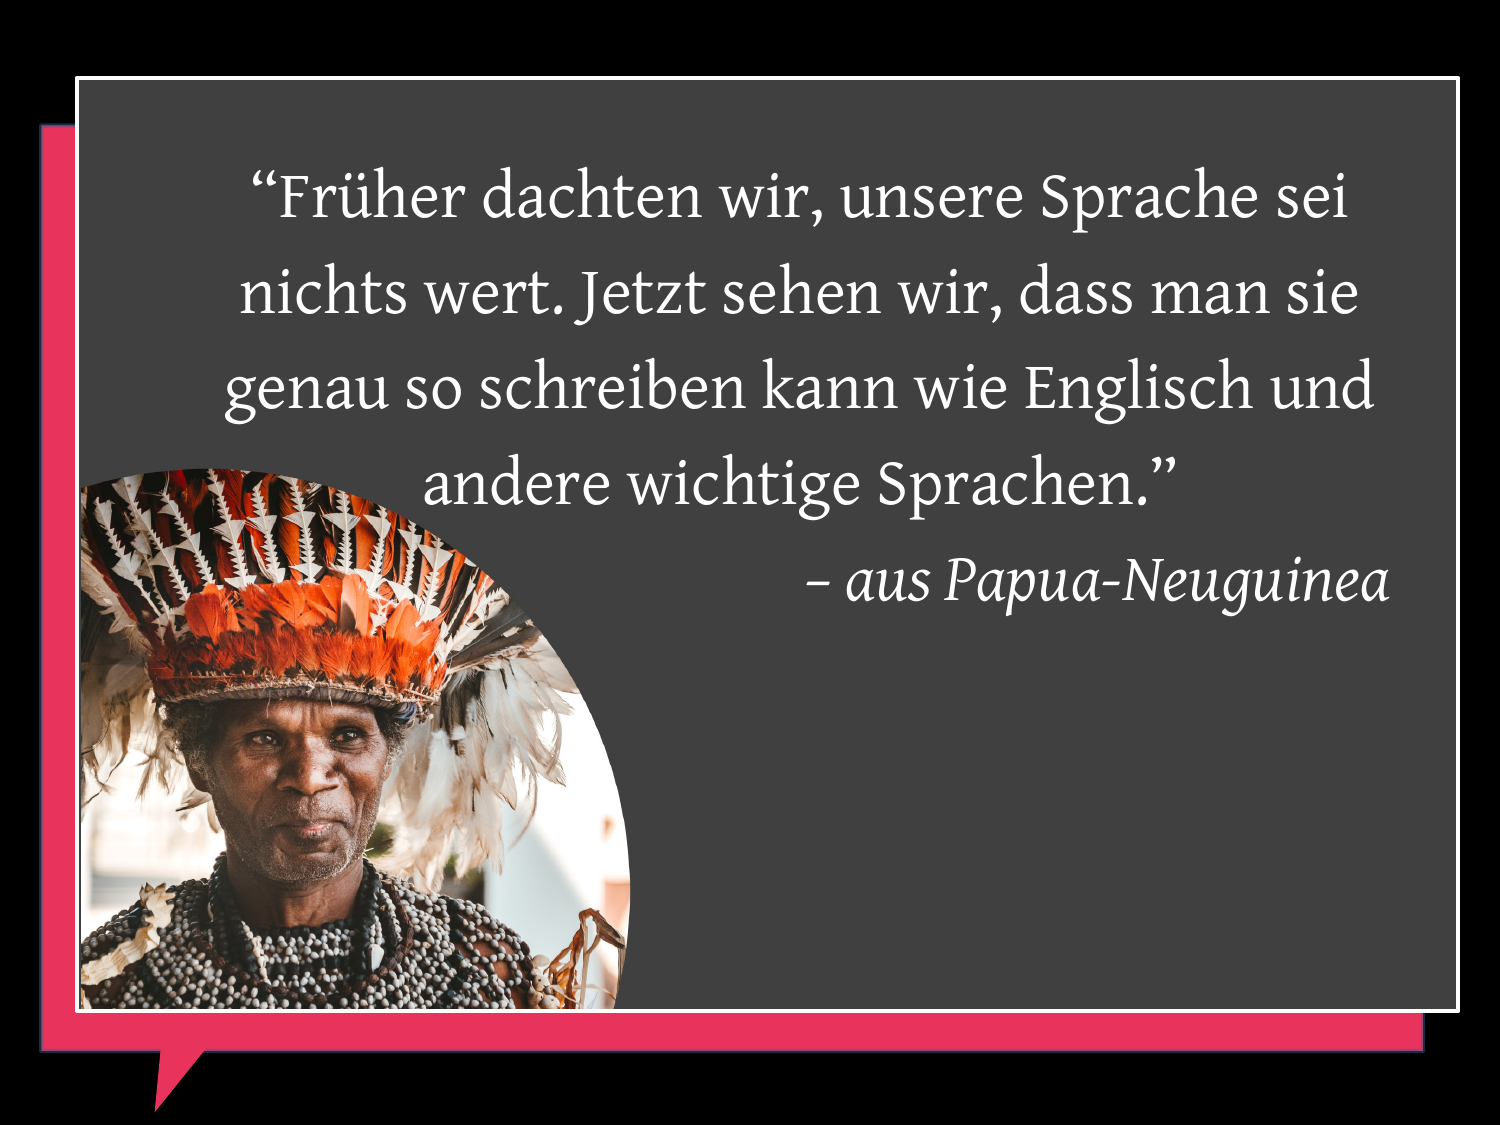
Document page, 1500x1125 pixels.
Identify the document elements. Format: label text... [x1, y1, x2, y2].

picture [80, 463, 636, 1009]
text_box “Früher dachten wir, unsere Sprache sei nichts wert. Jetzt sehen wir, dass man sie genau so schreiben kann wie Englisch und andere wichtige Sprachen.” – aus Papua-Neuguinea [210, 120, 1392, 628]
